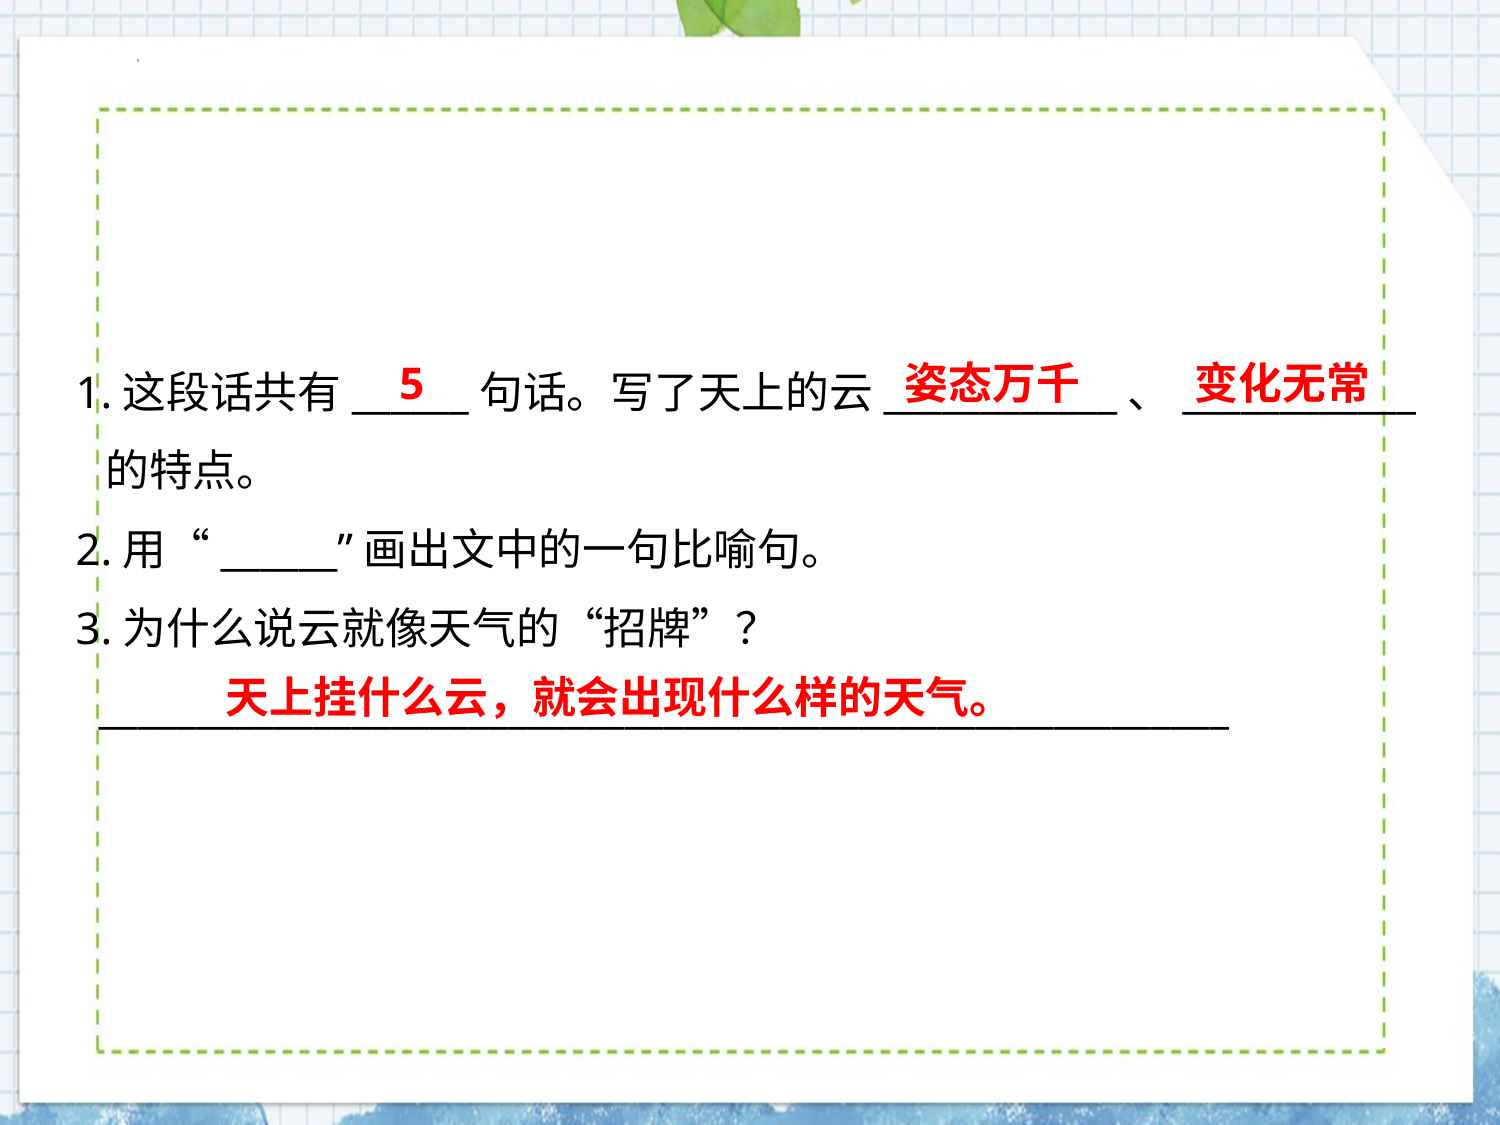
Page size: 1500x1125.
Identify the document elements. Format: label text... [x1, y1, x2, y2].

text_box 姿态万千 [890, 348, 1121, 417]
text_box 天上挂什么云，就会出现什么样的天气。 [211, 661, 1137, 730]
picture [0, 0, 1500, 1125]
text_box 1.这段话共有______句话。写了天上的云____________、____________ 的特点。 2.用“______”画出文中的一句比喻句。 3.为什么说云就像天气的“招牌”？ __________________________________________________________ [60, 330, 1475, 740]
text_box 变化无常 [1180, 348, 1394, 417]
text_box 5 [384, 348, 467, 417]
